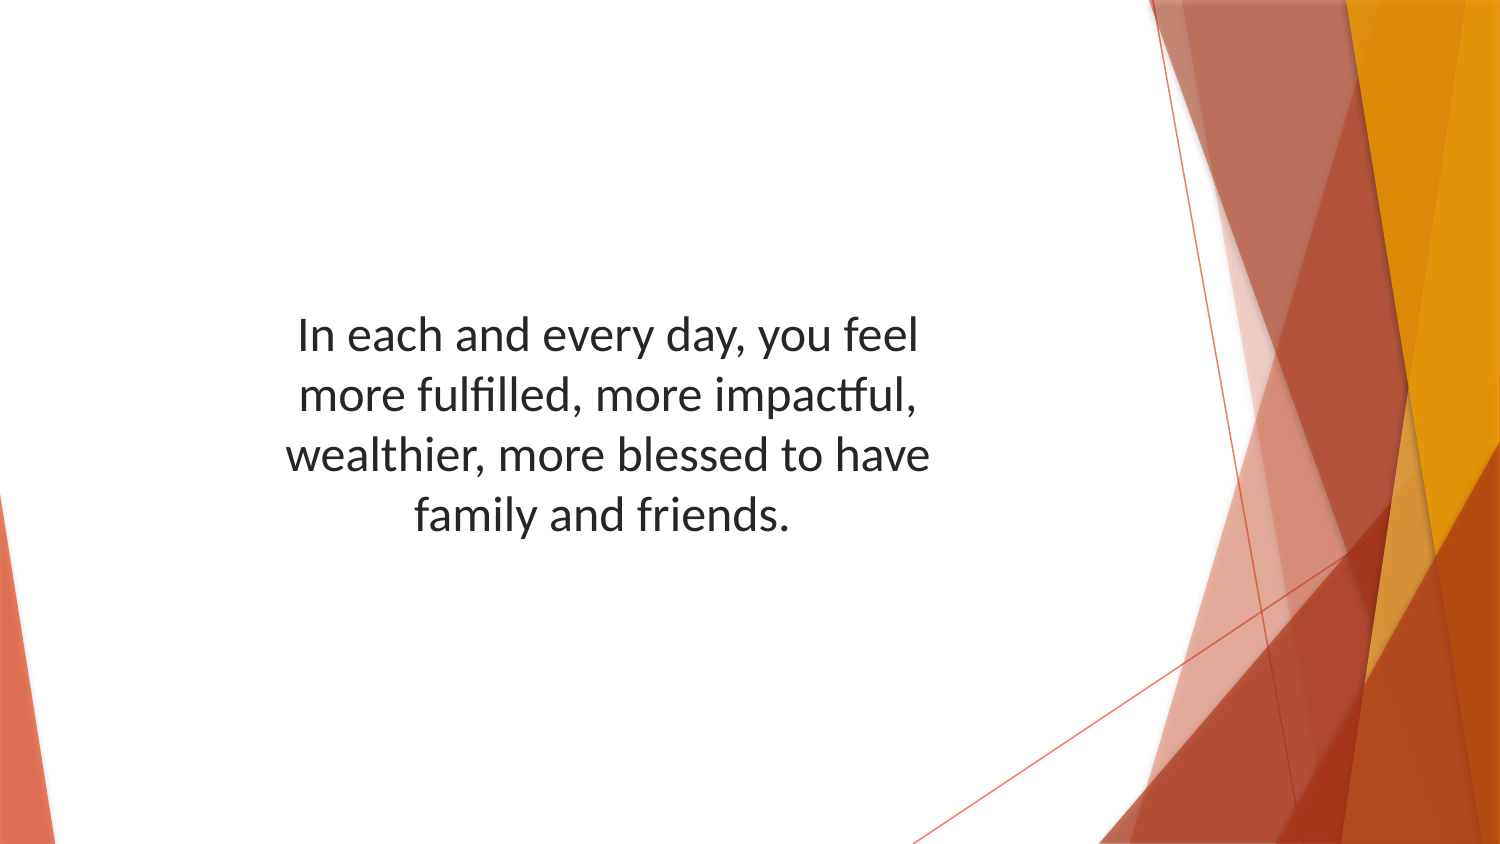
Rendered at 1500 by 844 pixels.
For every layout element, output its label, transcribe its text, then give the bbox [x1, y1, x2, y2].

list In each and every day, you feel more fulfilled, more impactful, wealthier, more blessed to have family and friends. [265, 114, 951, 729]
